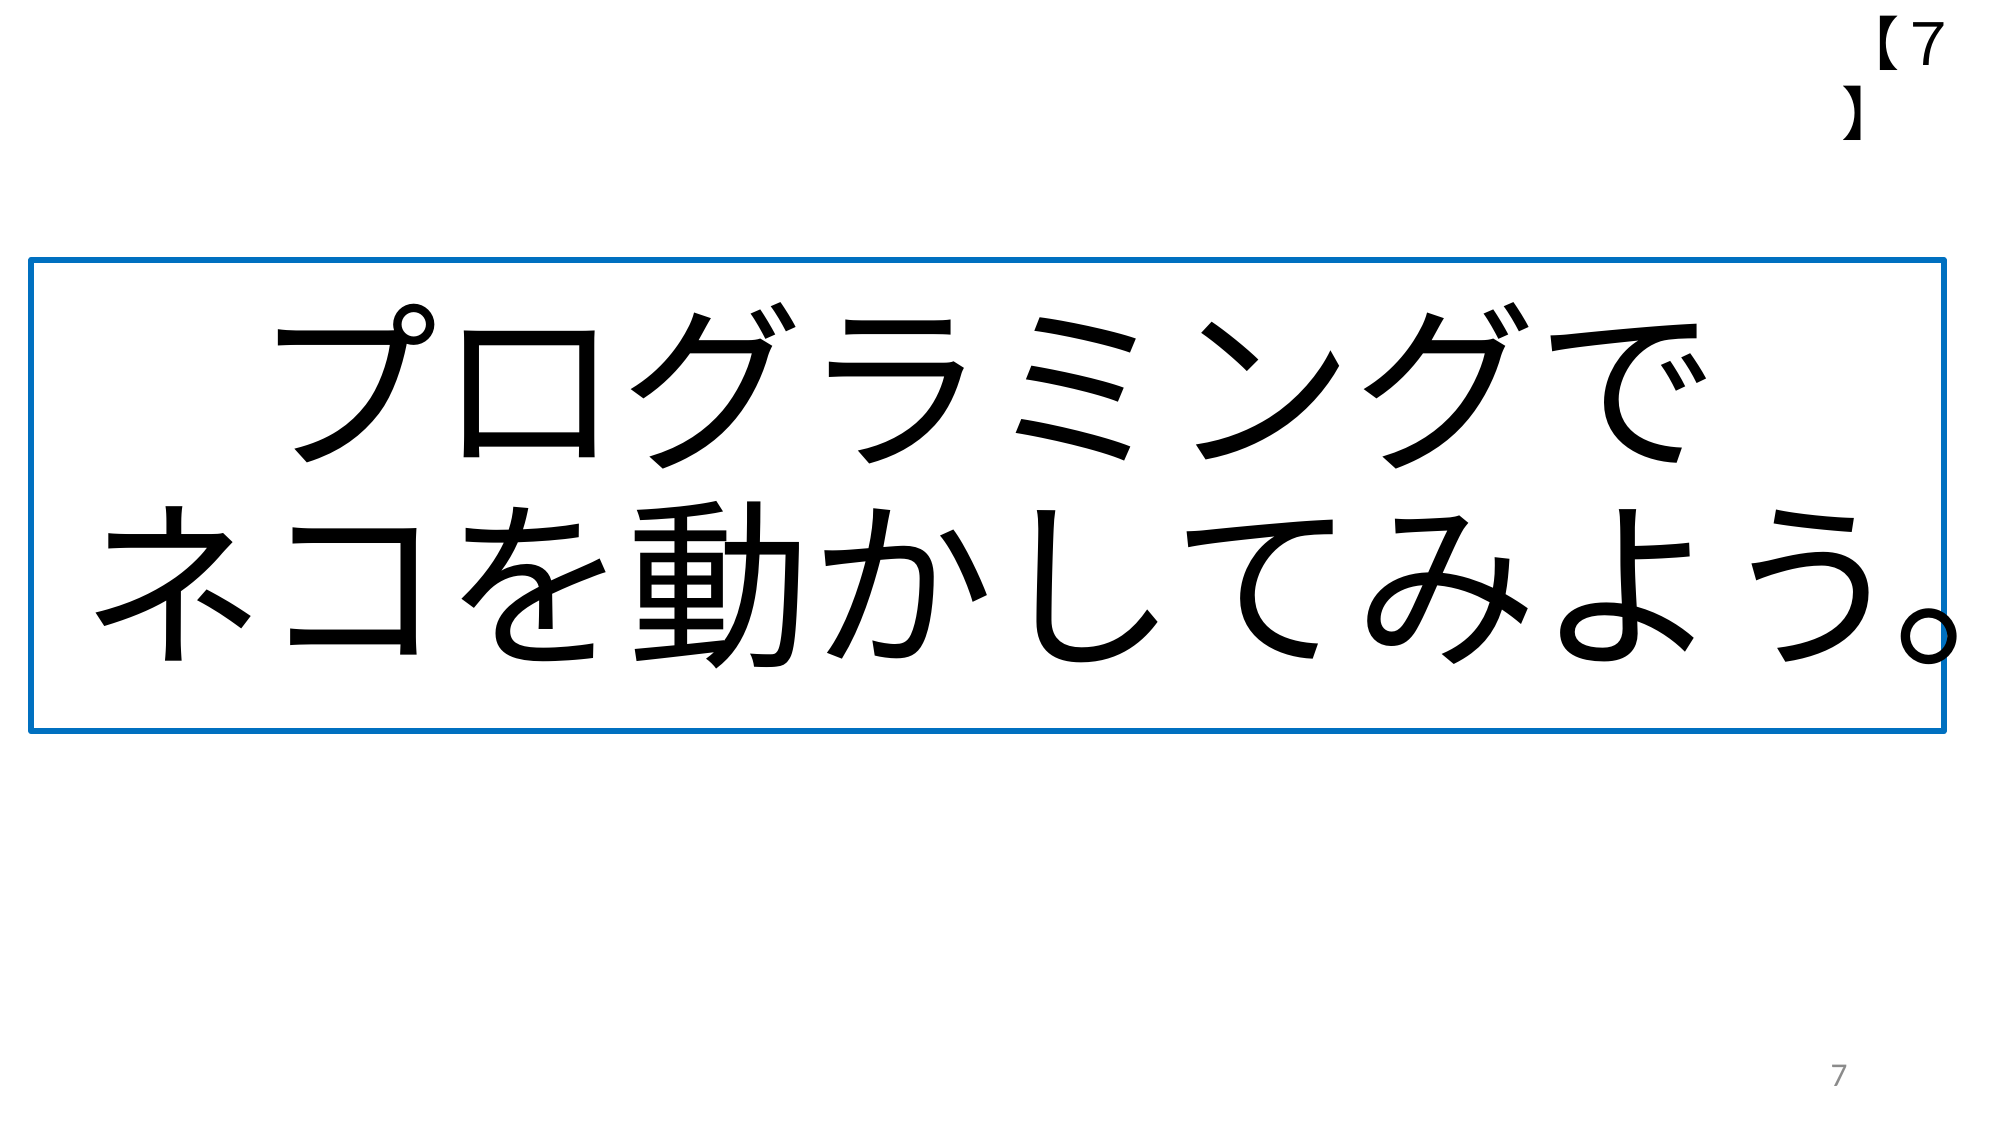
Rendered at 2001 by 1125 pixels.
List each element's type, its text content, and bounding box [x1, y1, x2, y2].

text_box 【７】 [1827, 0, 1998, 155]
slide_number 7 [1412, 1042, 1863, 1103]
title プログラミングで ネコを動かしてみよう。 [31, 259, 1944, 732]
